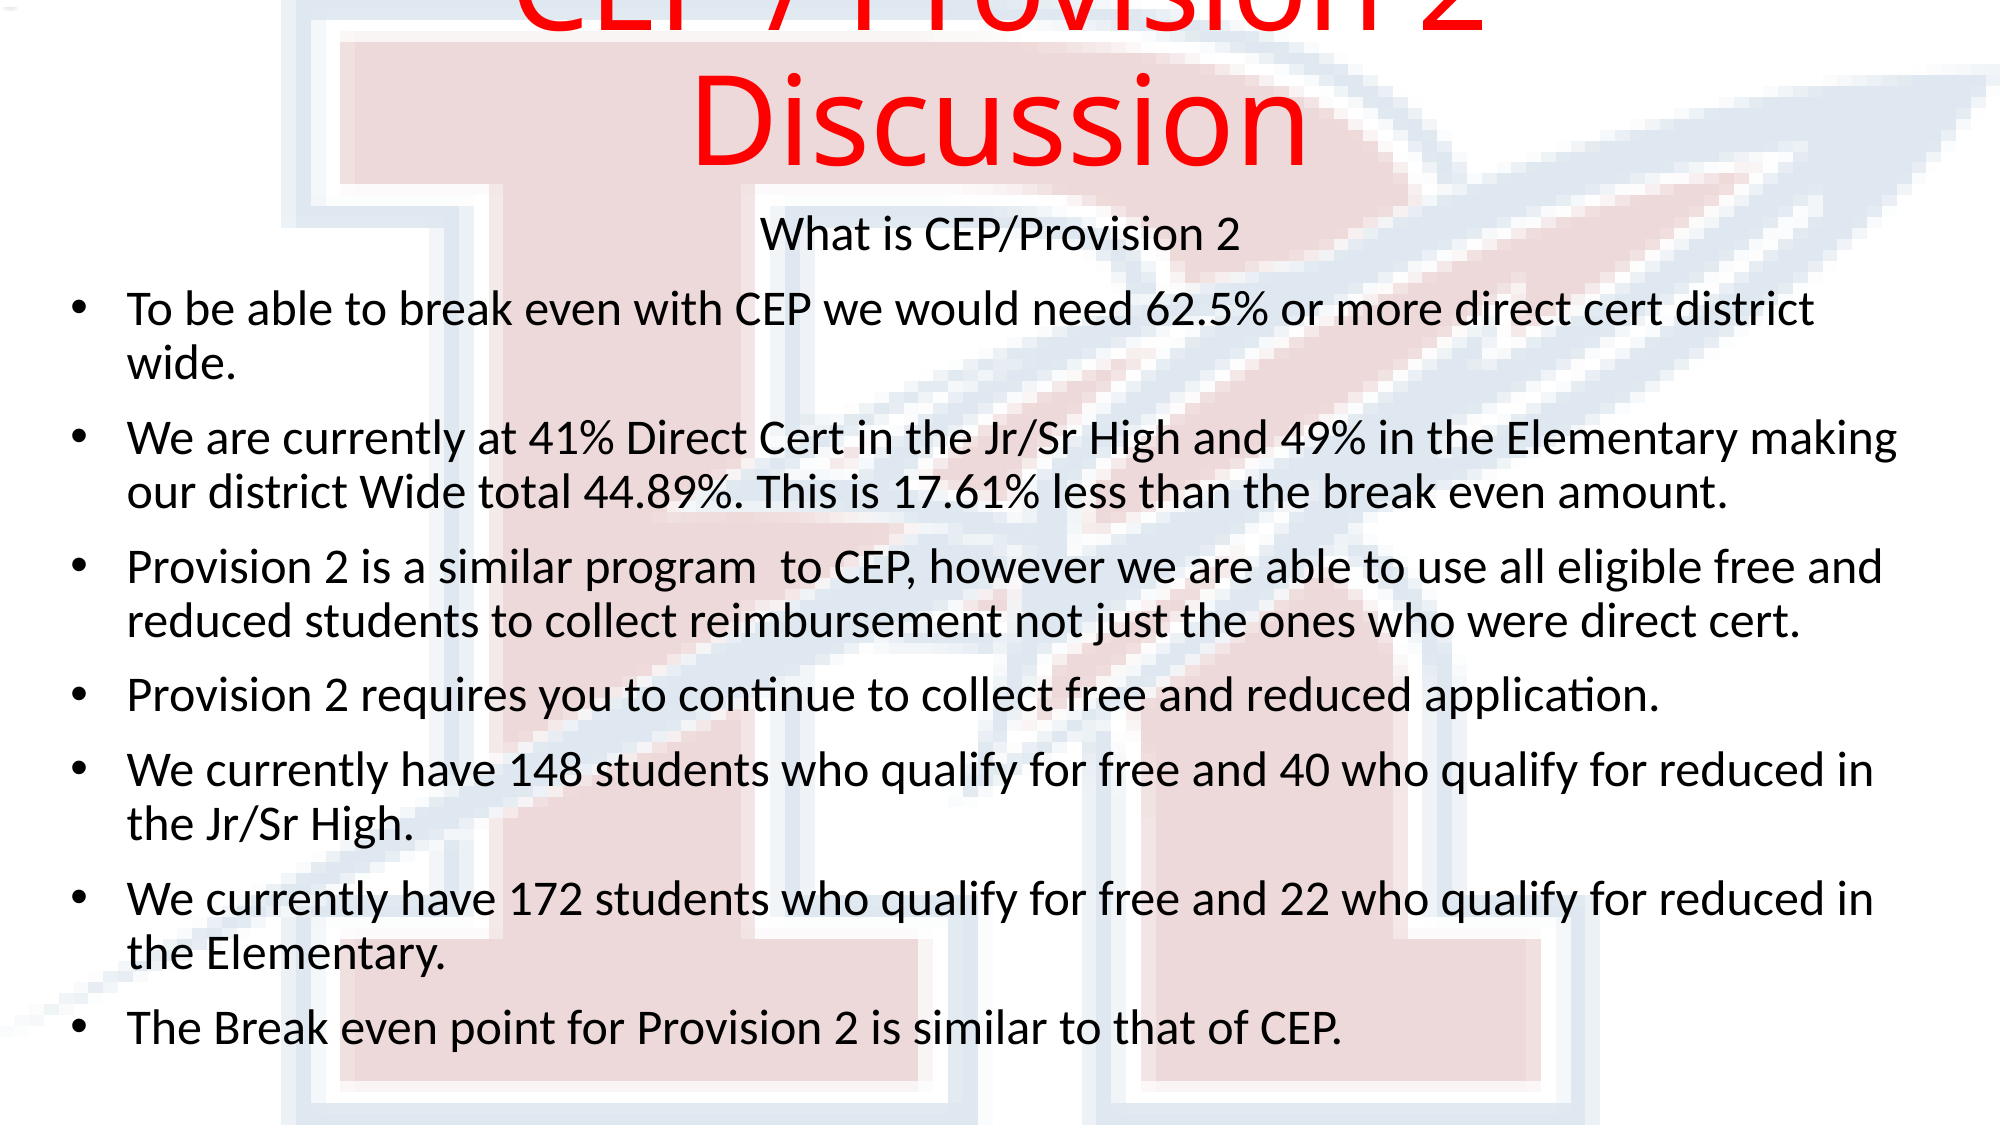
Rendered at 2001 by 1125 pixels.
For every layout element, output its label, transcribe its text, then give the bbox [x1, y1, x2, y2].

title CEP / Provision 2 Discussion [249, 41, 1750, 200]
subtitle What is CEP/Provision 2 To be able to break even with CEP we would need 62.5% or more direct cert district wide. We are currently at 41% Direct Cert in the Jr/Sr High and 49% in the Elementary making our district Wide total 44.89%. This is 17.61% less than the break even amount. Provision 2 is a similar program to CEP, however we are able to use all eligible free and reduced students to collect reimbursement not just the ones who were direct cert. Provision 2 requires you to continue to collect free and reduced application. We currently have 148 students who qualify for free and 40 who qualify for reduced in the Jr/Sr High. We currently have 172 students who qualify for free and 22 who qualify for reduced in the Elementary. The Break even point for Provision 2 is similar to that of CEP. [55, 200, 1946, 1110]
